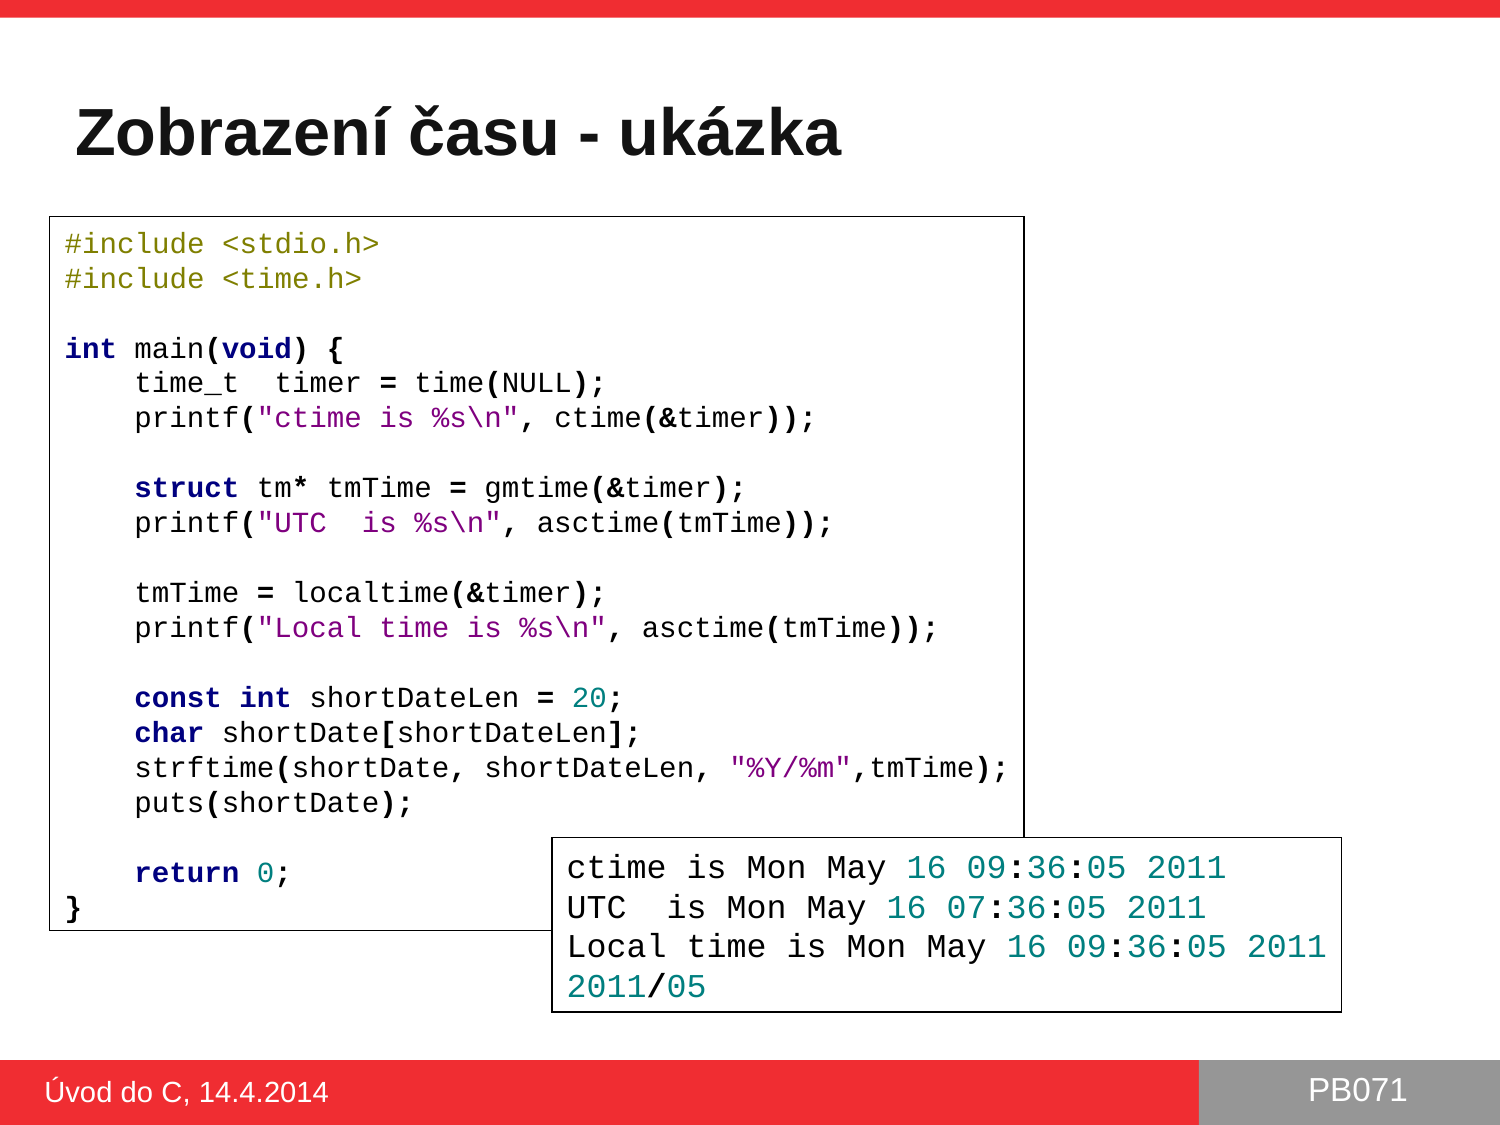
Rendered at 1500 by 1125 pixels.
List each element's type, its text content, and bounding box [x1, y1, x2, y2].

footer Úvod do C, 14.4.2014 [29, 1065, 1199, 1125]
list [76, 231, 1459, 1024]
text_box ctime is Mon May 16 09:36:05 2011 UTC is Mon May 16 07:36:05 2011 Local time is Mon May 16 09:36:05 2011 2011/05 [551, 837, 1342, 1012]
title Zobrazení času - ukázka [75, 45, 1471, 208]
text_box #include <stdio.h> #include <time.h> int main(void) { time_t timer = time(NULL); printf("ctime is %s\n", ctime(&timer)); struct tm* tmTime = gmtime(&timer); printf("UTC is %s\n", asctime(tmTime)); tmTime = localtime(&timer); printf("Local time is %s\n", asctime(tmTime)); const int shortDateLen = 20; char shortDate[shortDateLen]; strftime(shortDate, shortDateLen, "%Y/%m",tmTime); puts(shortDate); return 0; } [49, 216, 1025, 931]
